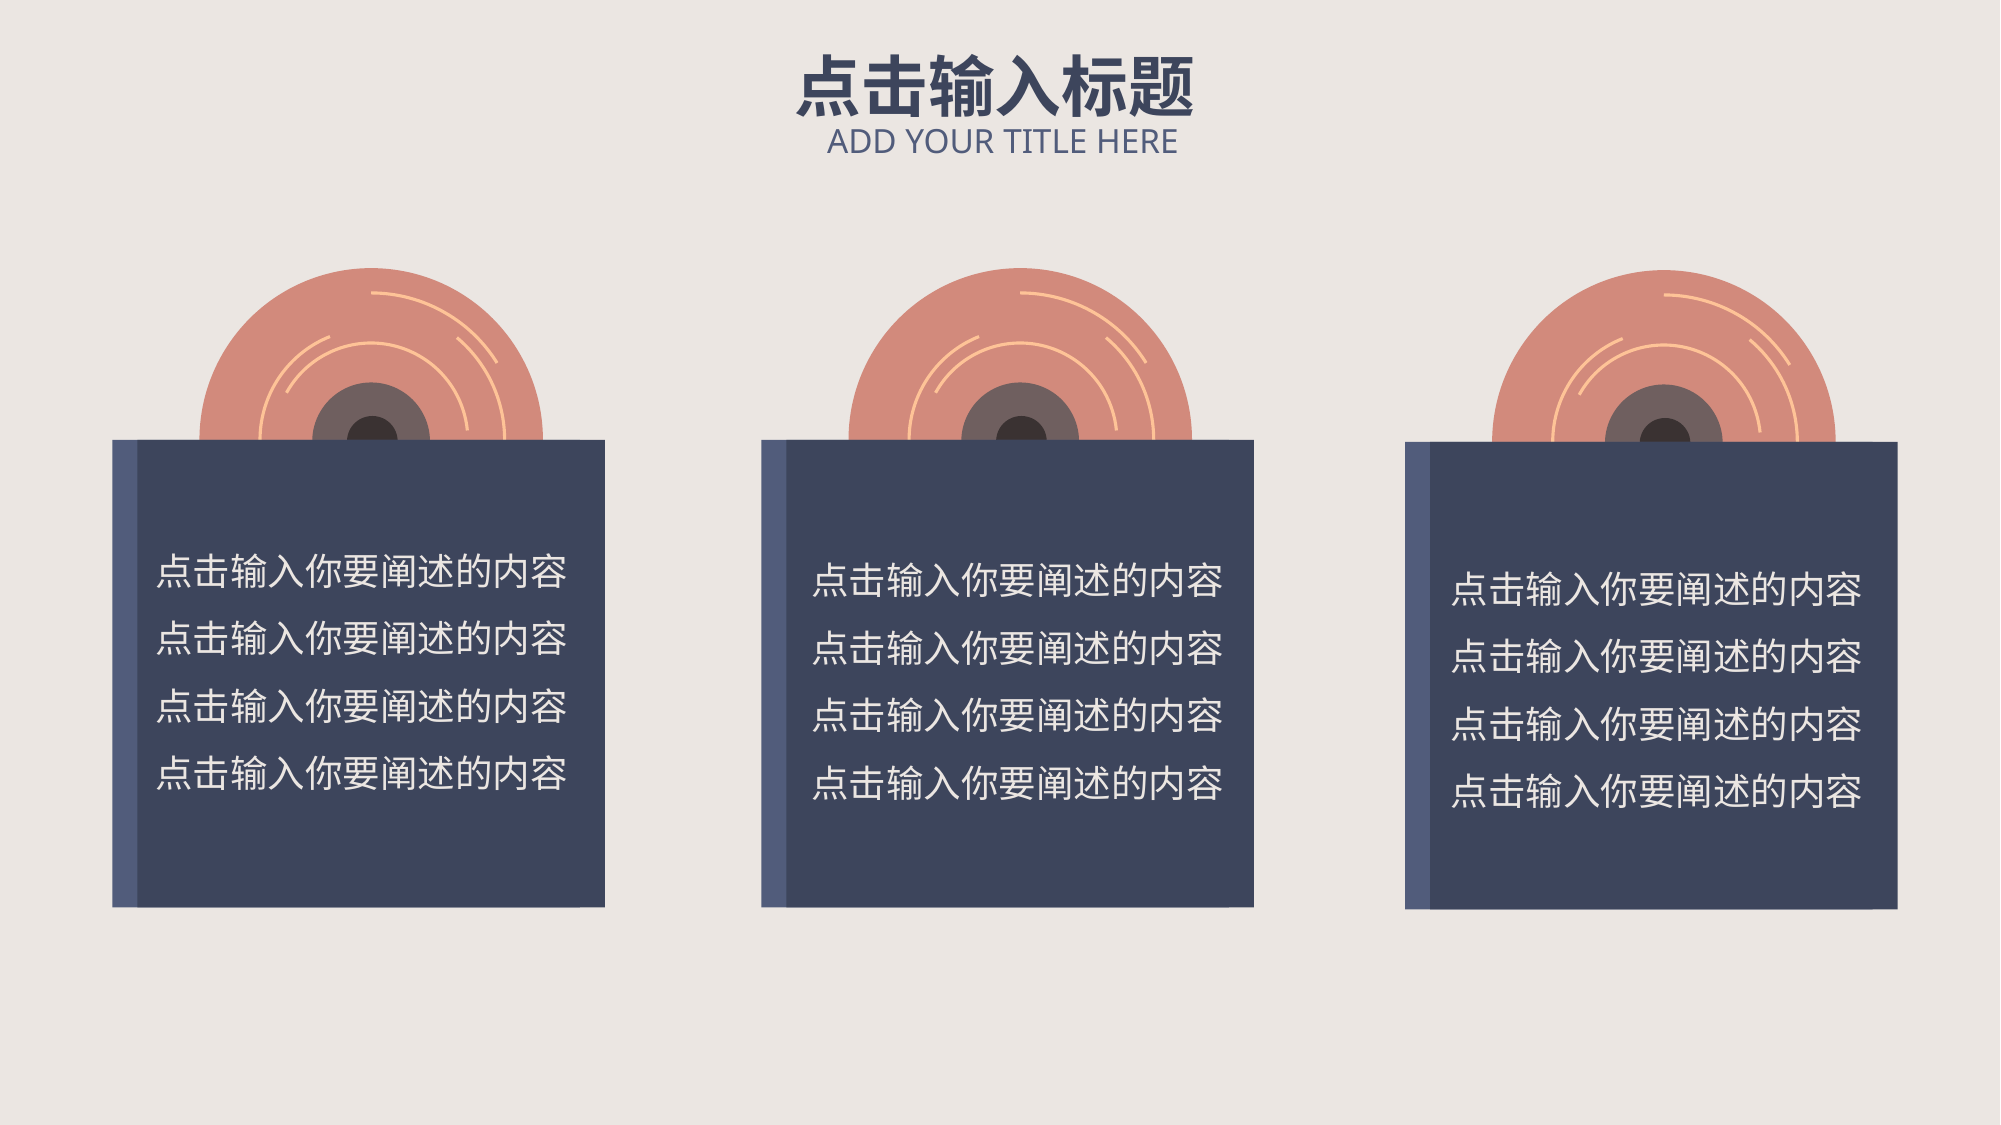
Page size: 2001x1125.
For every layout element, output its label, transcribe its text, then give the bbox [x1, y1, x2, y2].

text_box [1492, 270, 1836, 441]
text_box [1405, 441, 1898, 910]
text_box ADD YOUR TITLE HERE [812, 113, 1195, 168]
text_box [848, 268, 1193, 439]
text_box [112, 439, 605, 908]
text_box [199, 268, 543, 439]
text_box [761, 439, 1255, 908]
text_box 点击输入标题 [780, 37, 1211, 132]
